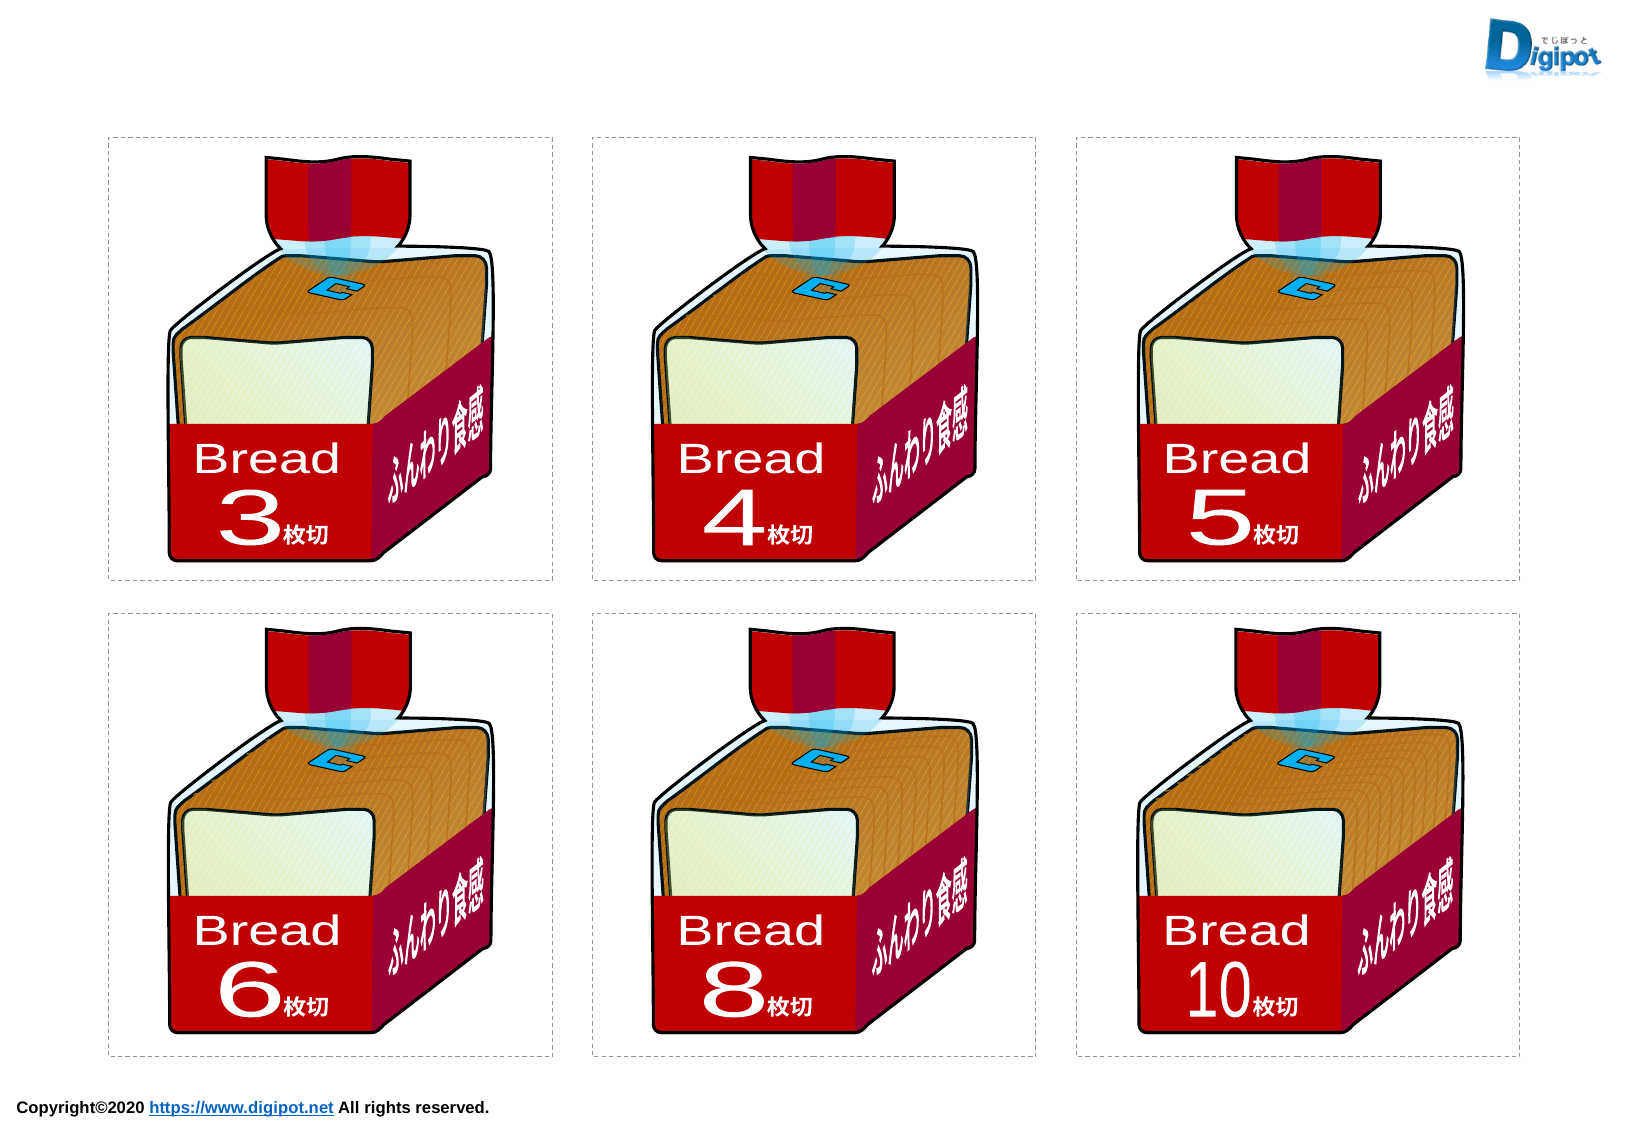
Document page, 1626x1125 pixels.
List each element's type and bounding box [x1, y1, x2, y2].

text_box [1137, 156, 1464, 563]
text_box [651, 156, 978, 563]
text_box [167, 156, 494, 563]
text_box [651, 628, 978, 1035]
text_box [1137, 628, 1463, 1035]
text_box [167, 628, 494, 1035]
picture [1485, 18, 1602, 82]
